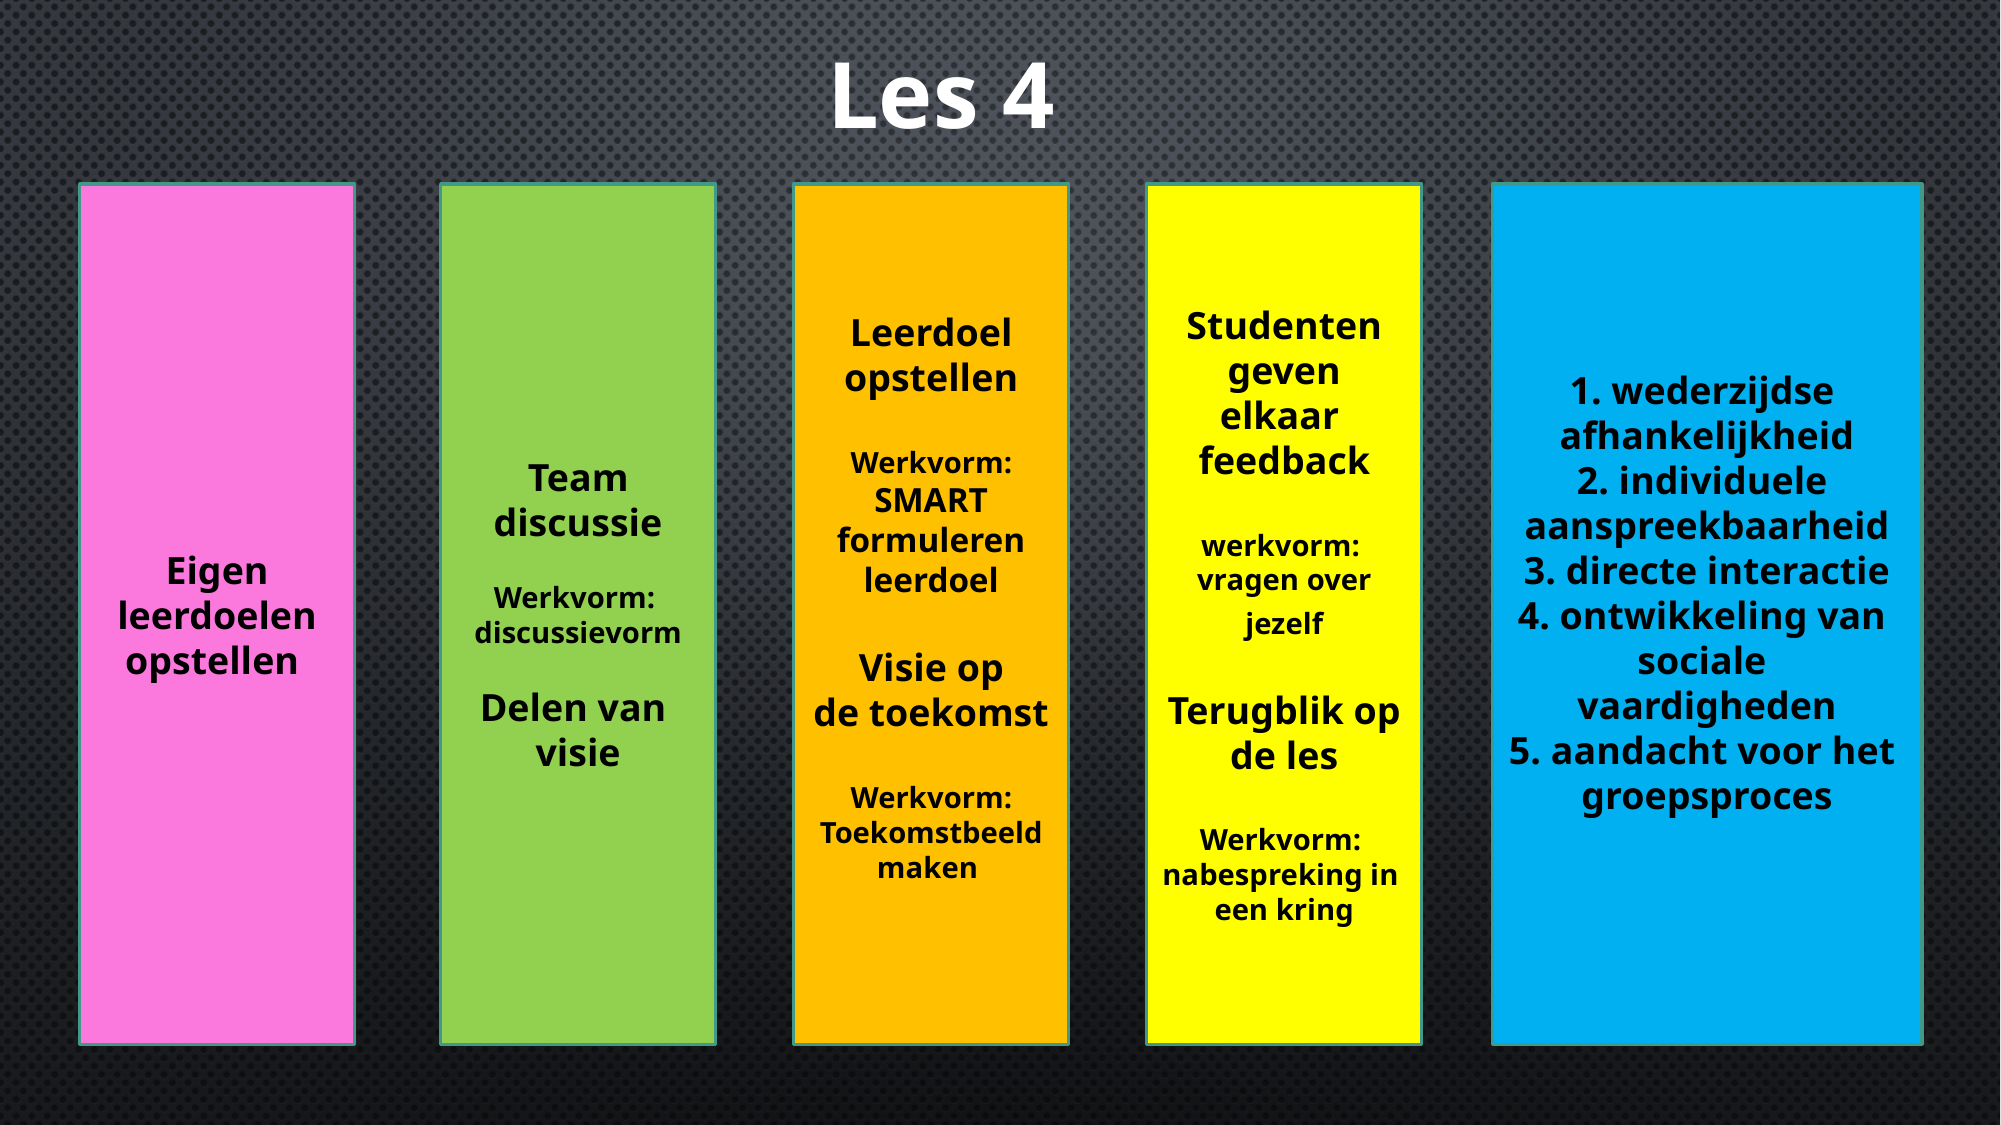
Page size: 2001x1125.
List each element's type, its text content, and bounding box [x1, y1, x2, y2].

text_box Les 4 [812, 29, 1341, 155]
text_box Eigen leerdoelen opstellen [78, 182, 356, 1046]
text_box Leerdoel opstellen Werkvorm: SMART formuleren leerdoel Visie op de toekomst ​ Werkvorm: Toekomstbeeld maken [792, 182, 1070, 1046]
text_box Team discussie Werkvorm: discussievorm Delen van visie [439, 182, 717, 1046]
text_box Studenten geven elkaar feedback​ werkvorm: vragen over jezelf ​ Terugblik op de les Werkvorm: nabespreking in een kring [1145, 182, 1423, 1046]
text_box 1. wederzijdse afhankelijkheid​ 2. individuele aanspreekbaarheid​ 3. directe interactie​ 4. ontwikkeling van sociale vaardigheden​ 5. aandacht voor het groepsproces​ ​ [1491, 182, 1924, 1046]
